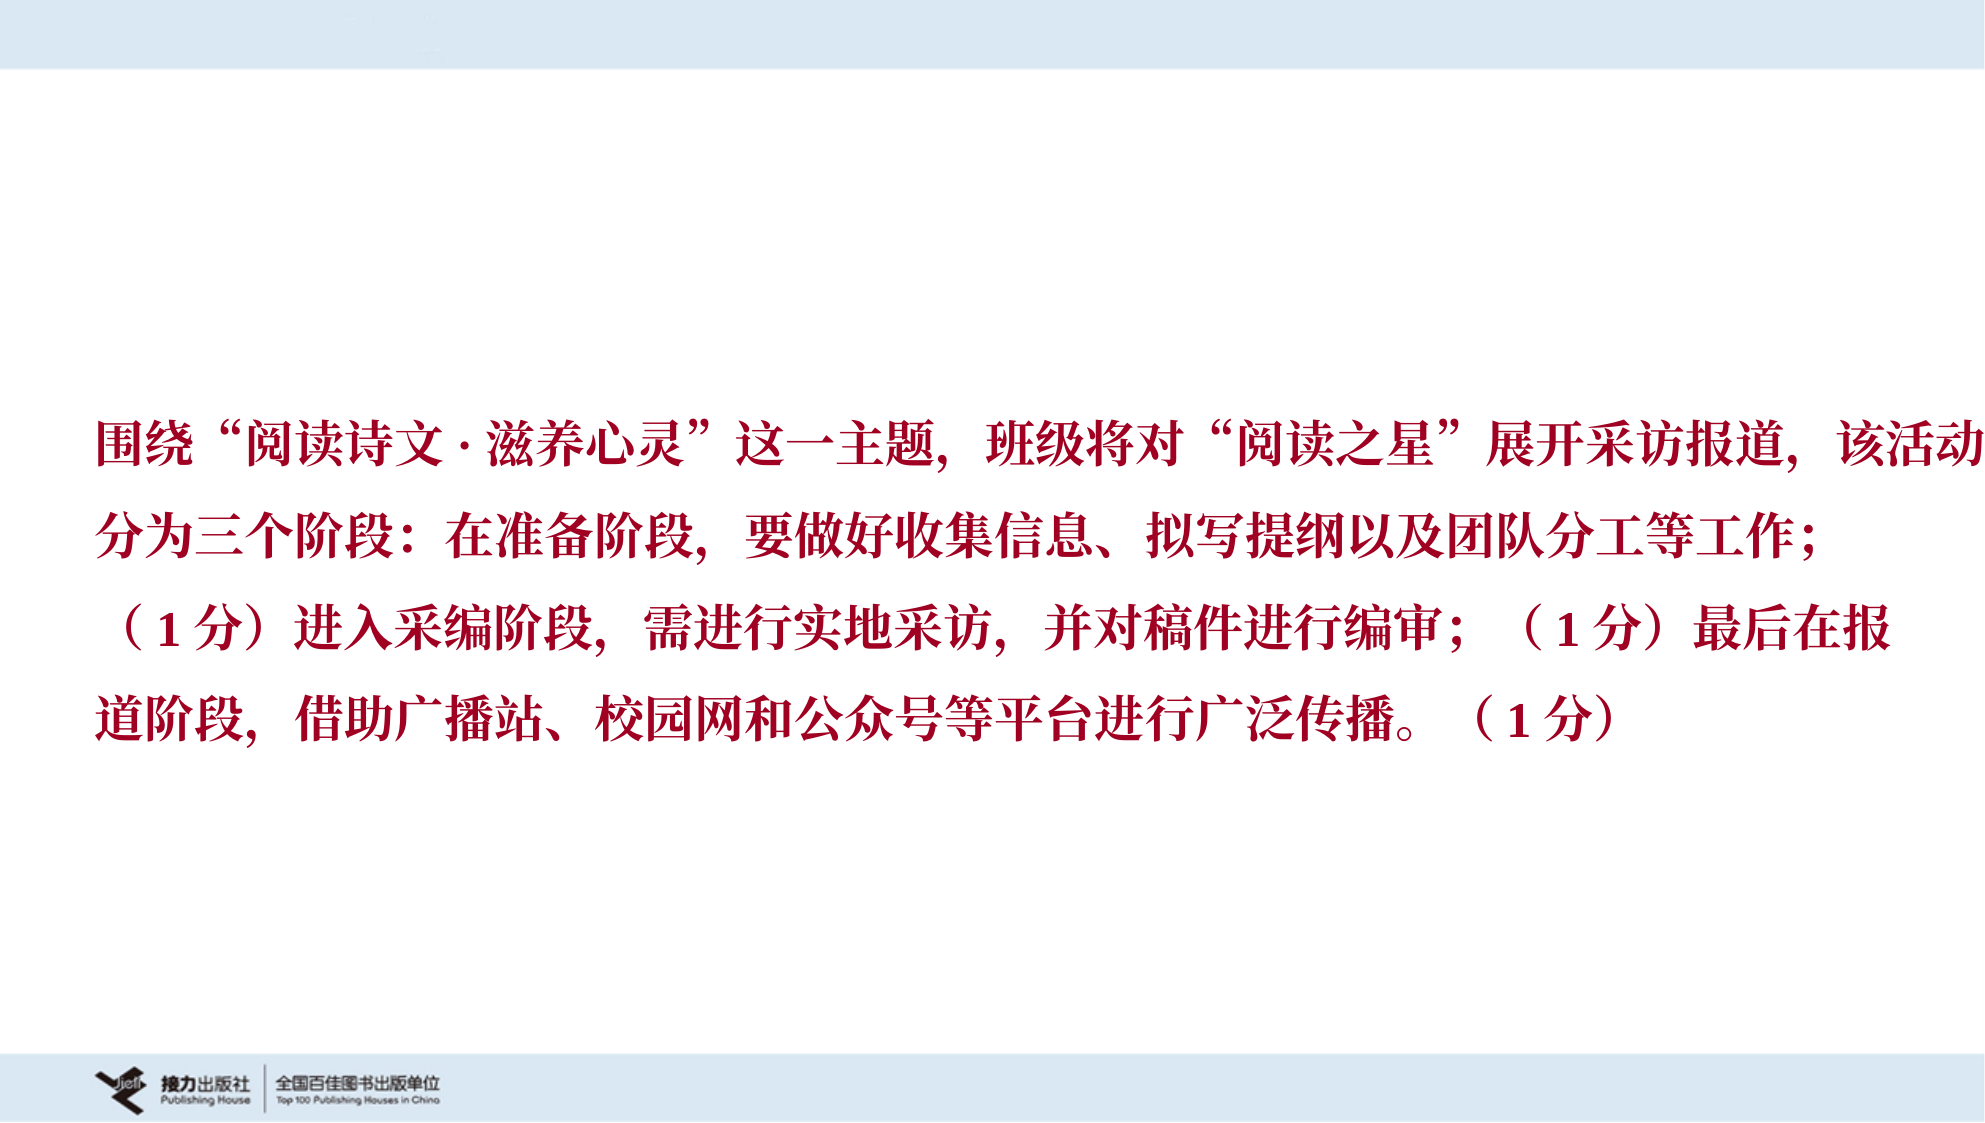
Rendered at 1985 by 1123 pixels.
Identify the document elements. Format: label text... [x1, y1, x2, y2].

picture [0, 0, 1985, 1122]
text_box 围绕“阅读诗文·滋养心灵”这一主题，班级将对“阅读之星”展开采访报道，该活动 分为三个阶段：在准备阶段，要做好收集信息、拟写提纲以及团队分工等工作； （1分）进入采编阶段，需进行实地采访，并对稿件进行编审；（1分）最后在报 道阶段，借助广播站、校园网和公众号等平台进行广泛传播。（1分） [94, 381, 1892, 748]
